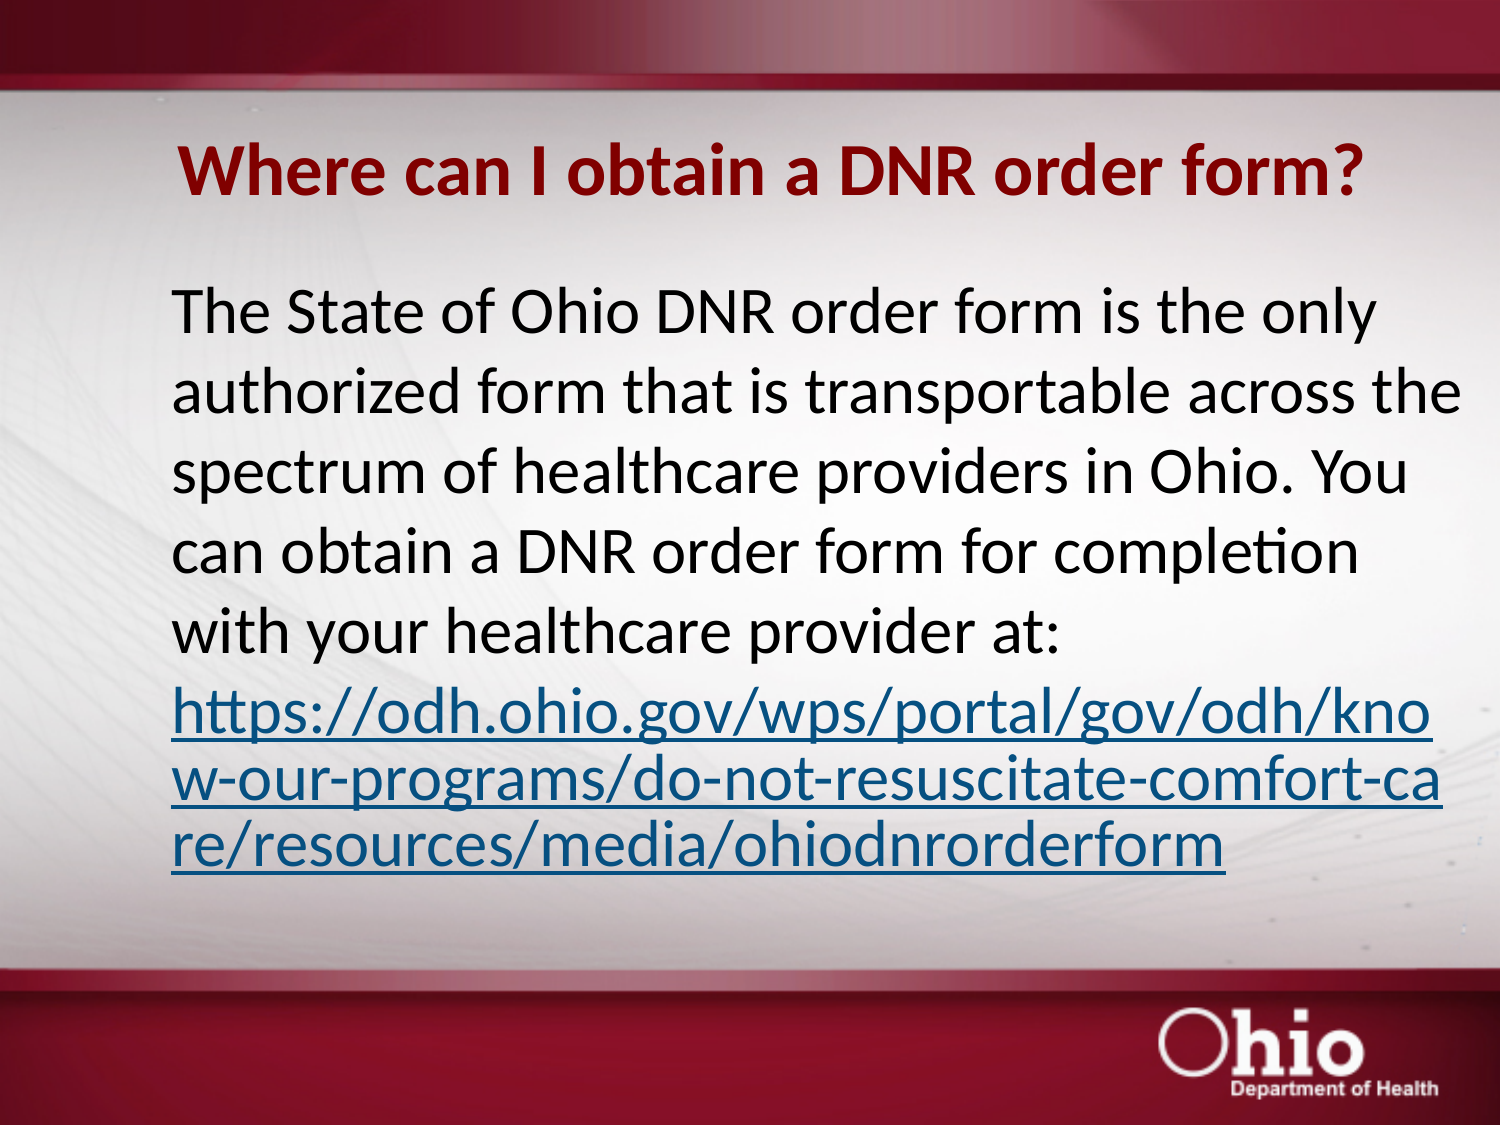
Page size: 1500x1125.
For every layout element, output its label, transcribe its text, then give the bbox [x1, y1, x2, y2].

list The State of Ohio DNR order form is the only authorized form that is transportable across the spectrum of healthcare providers in Ohio. You can obtain a DNR order form for completion with your healthcare provider at: https://odh.ohio.gov/wps/portal/gov/odh/know-our-programs/do-not-resuscitate-comfort-care/resources/media/ohiodnrorderform [24, 259, 1480, 950]
picture [0, 0, 1500, 1125]
title Where can I obtain a DNR order form? [65, 114, 1480, 217]
